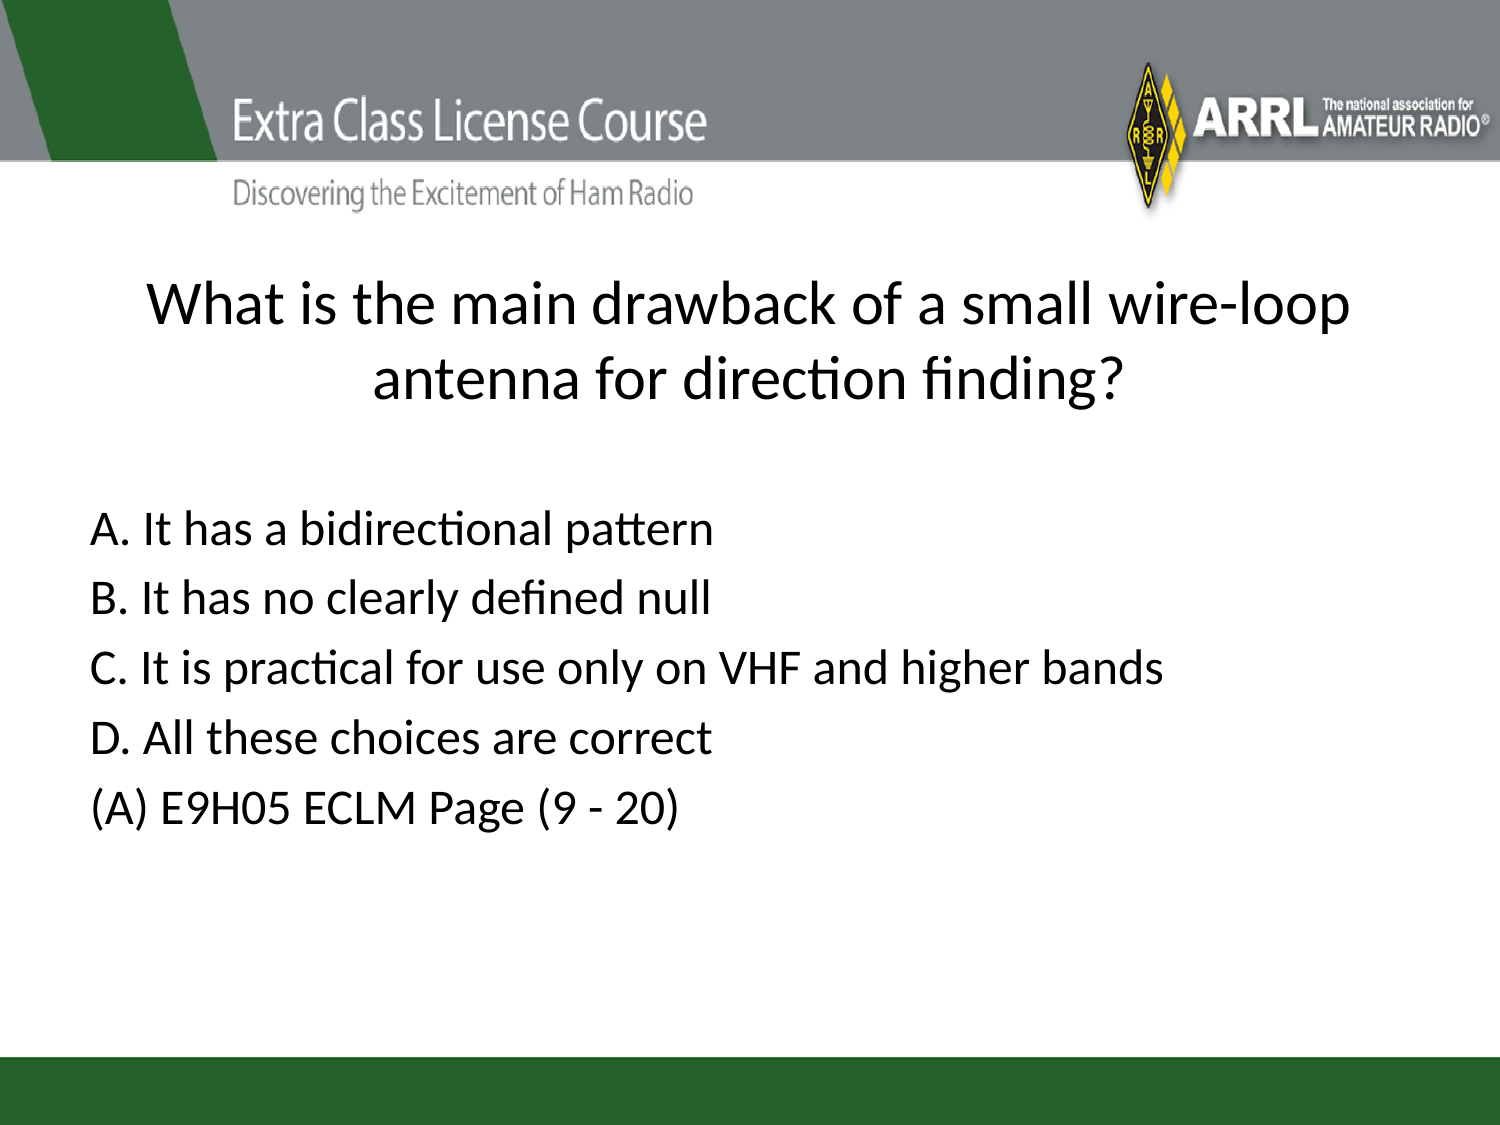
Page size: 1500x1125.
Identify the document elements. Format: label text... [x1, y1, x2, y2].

list A. It has a bidirectional pattern B. It has no clearly defined null C. It is practical for use only on VHF and higher bands D. All these choices are correct (A) E9H05 ECLM Page (9 - 20) [75, 487, 1425, 1005]
title What is the main drawback of a small wire-loop antenna for direction finding? [75, 254, 1425, 435]
picture [0, 0, 1500, 1125]
